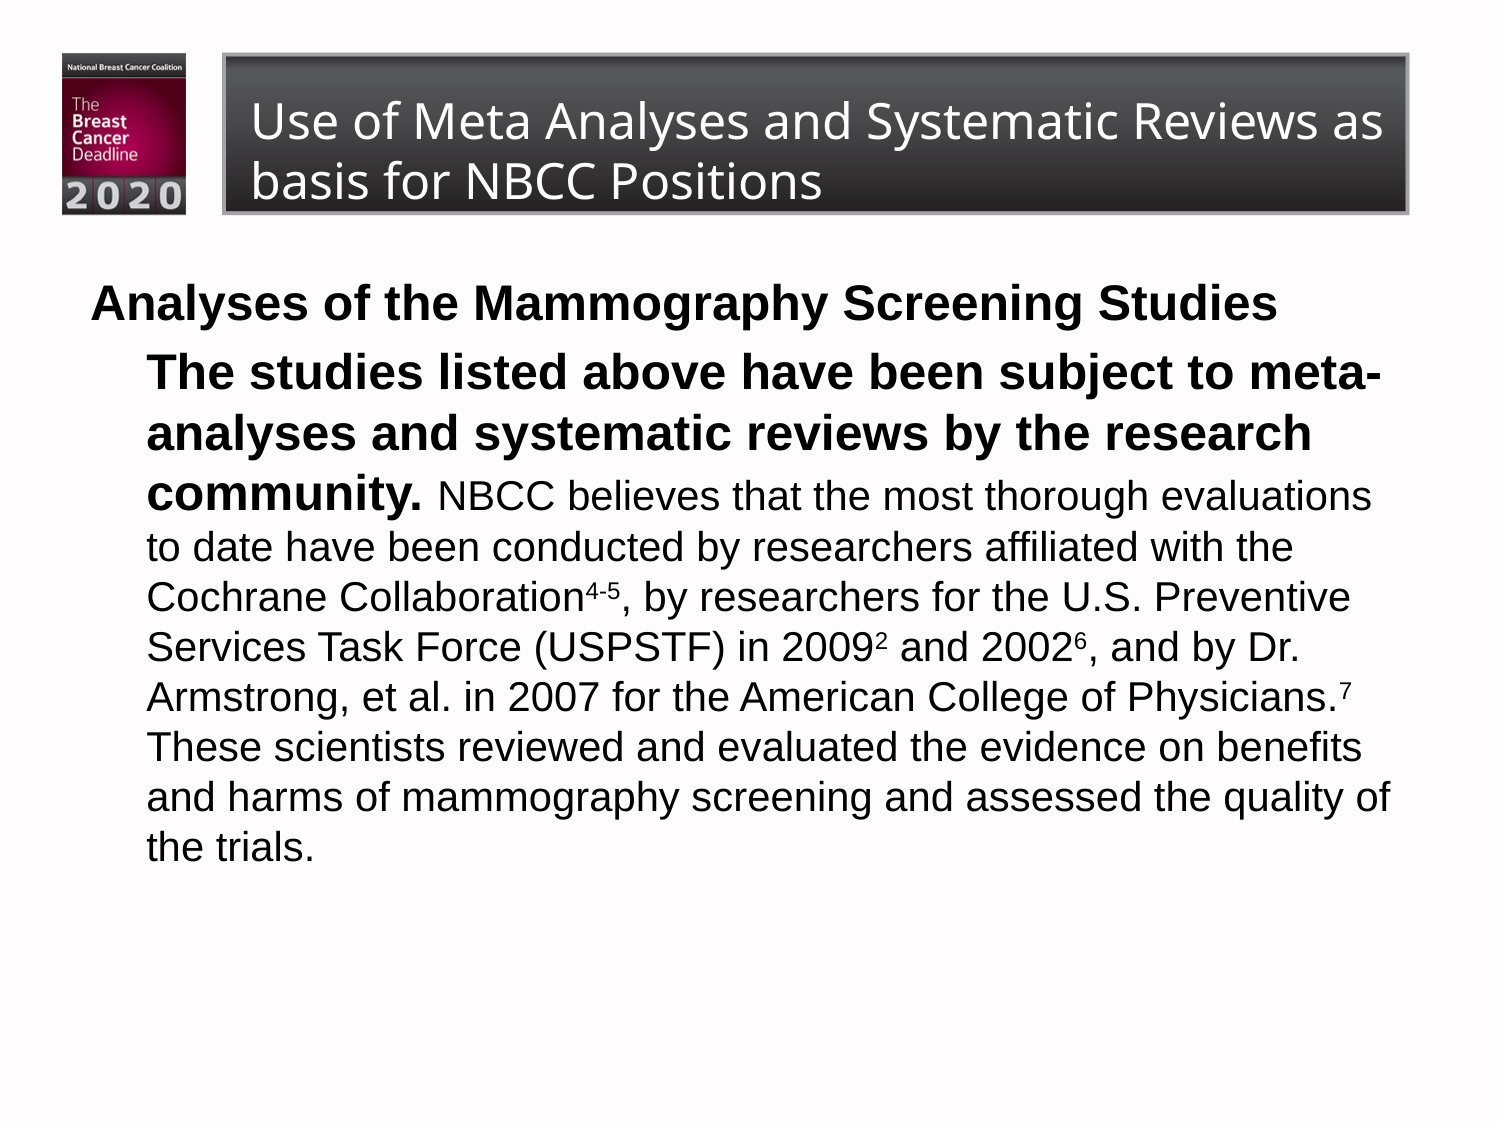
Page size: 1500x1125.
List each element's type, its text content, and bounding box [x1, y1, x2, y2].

picture [0, 0, 1500, 1125]
list Analyses of the Mammography Screening Studies The studies listed above have been subject to meta-analyses and systematic reviews by the research community. NBCC believes that the most thorough evaluations to date have been conducted by researchers affiliated with the Cochrane Collaboration4-5, by researchers for the U.S. Preventive Services Task Force (USPSTF) in 20092 and 20026, and by Dr. Armstrong, et al. in 2007 for the American College of Physicians.7 These scientists reviewed and evaluated the evidence on benefits and harms of mammography screening and assessed the quality of the trials. [75, 262, 1425, 1005]
title Use of Meta Analyses and Systematic Reviews as basis for NBCC Positions [235, 87, 1425, 262]
